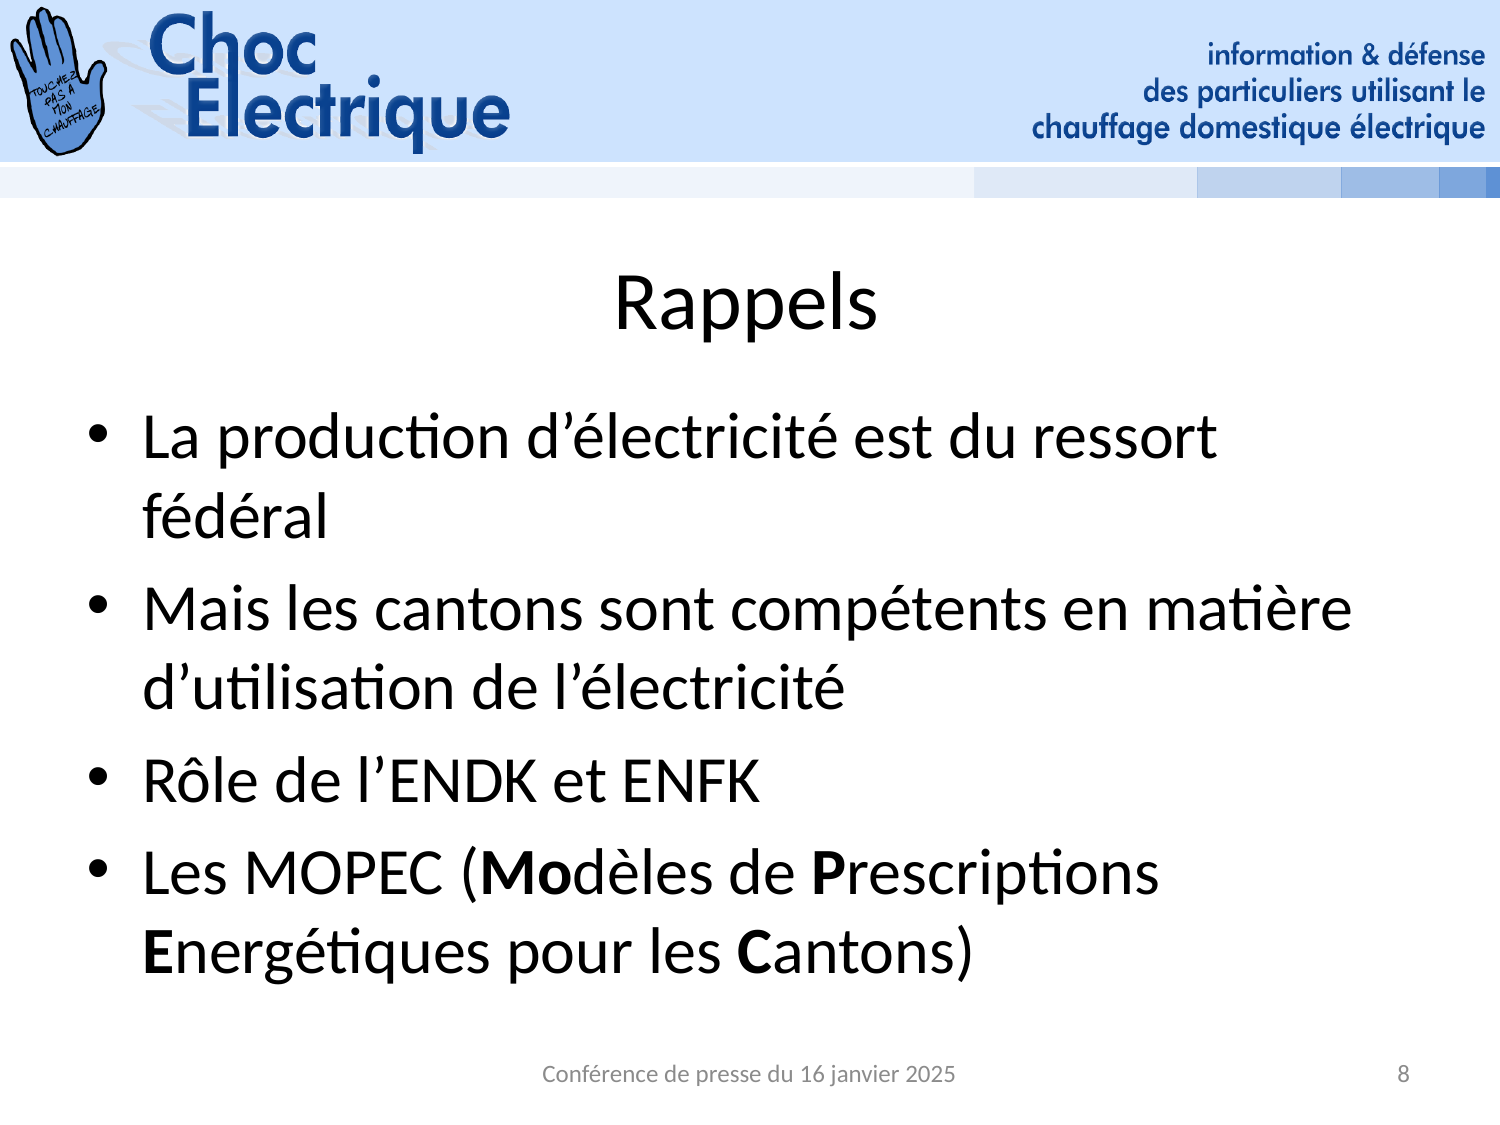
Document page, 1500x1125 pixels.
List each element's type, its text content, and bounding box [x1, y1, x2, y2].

picture [0, 0, 1500, 210]
slide_number 8 [1074, 1042, 1425, 1103]
list La production d’électricité est du ressort fédéral Mais les cantons sont compétents en matière d’utilisation de l’électricité Rôle de l’ENDK et ENFK Les MOPEC (Modèles de Prescriptions Energétiques pour les Cantons) [71, 385, 1422, 1000]
footer Conférence de presse du 16 janvier 2025 [512, 1042, 988, 1103]
title Rappels [71, 219, 1422, 374]
